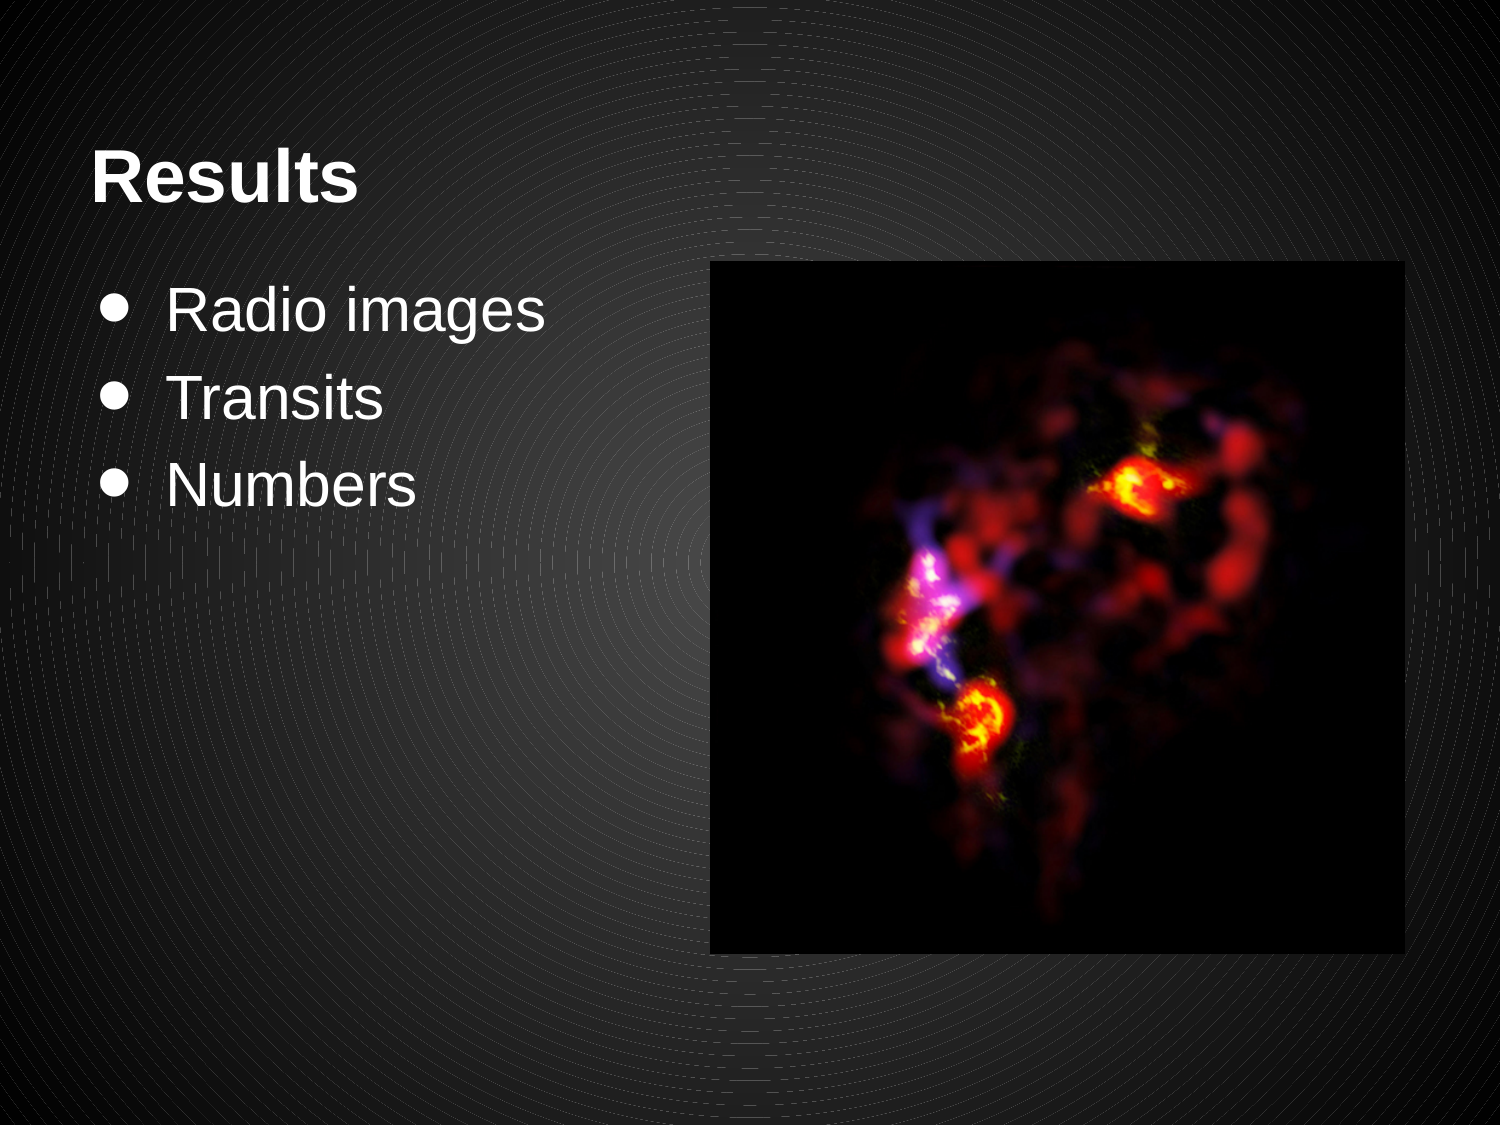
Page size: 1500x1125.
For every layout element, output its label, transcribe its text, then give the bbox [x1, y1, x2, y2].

picture [710, 261, 1405, 954]
list Radio images Transits Numbers [75, 254, 728, 1070]
title Results [75, 45, 1425, 233]
